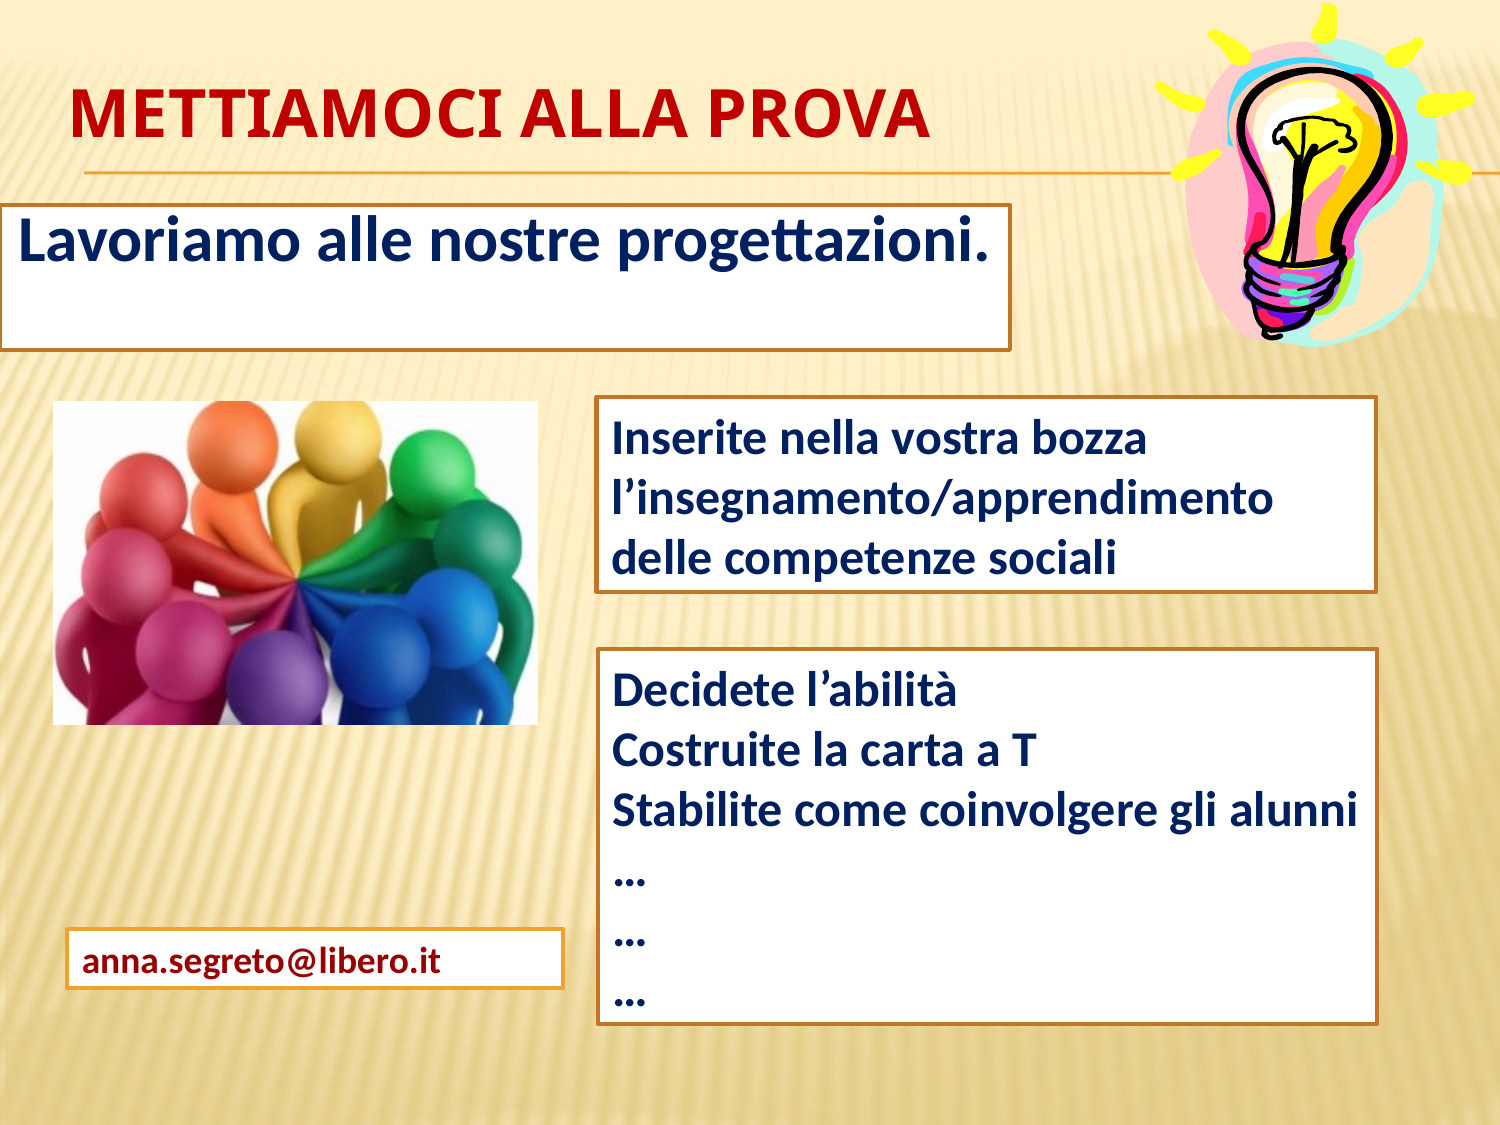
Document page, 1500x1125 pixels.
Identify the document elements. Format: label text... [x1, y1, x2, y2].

text_box Decidete l’abilità Costruite la carta a T Stabilite come coinvolgere gli alunni … … … [596, 647, 1379, 1026]
picture [1151, 0, 1480, 351]
picture [52, 401, 538, 725]
text_box anna.segreto@libero.it [65, 927, 565, 990]
title METTIAMOCI ALLA PROVA [53, 42, 1141, 181]
list Lavoriamo alle nostre progettazioni. [0, 203, 1012, 352]
text_box Inserite nella vostra bozza l’insegnamento/apprendimento delle competenze sociali [594, 395, 1378, 594]
